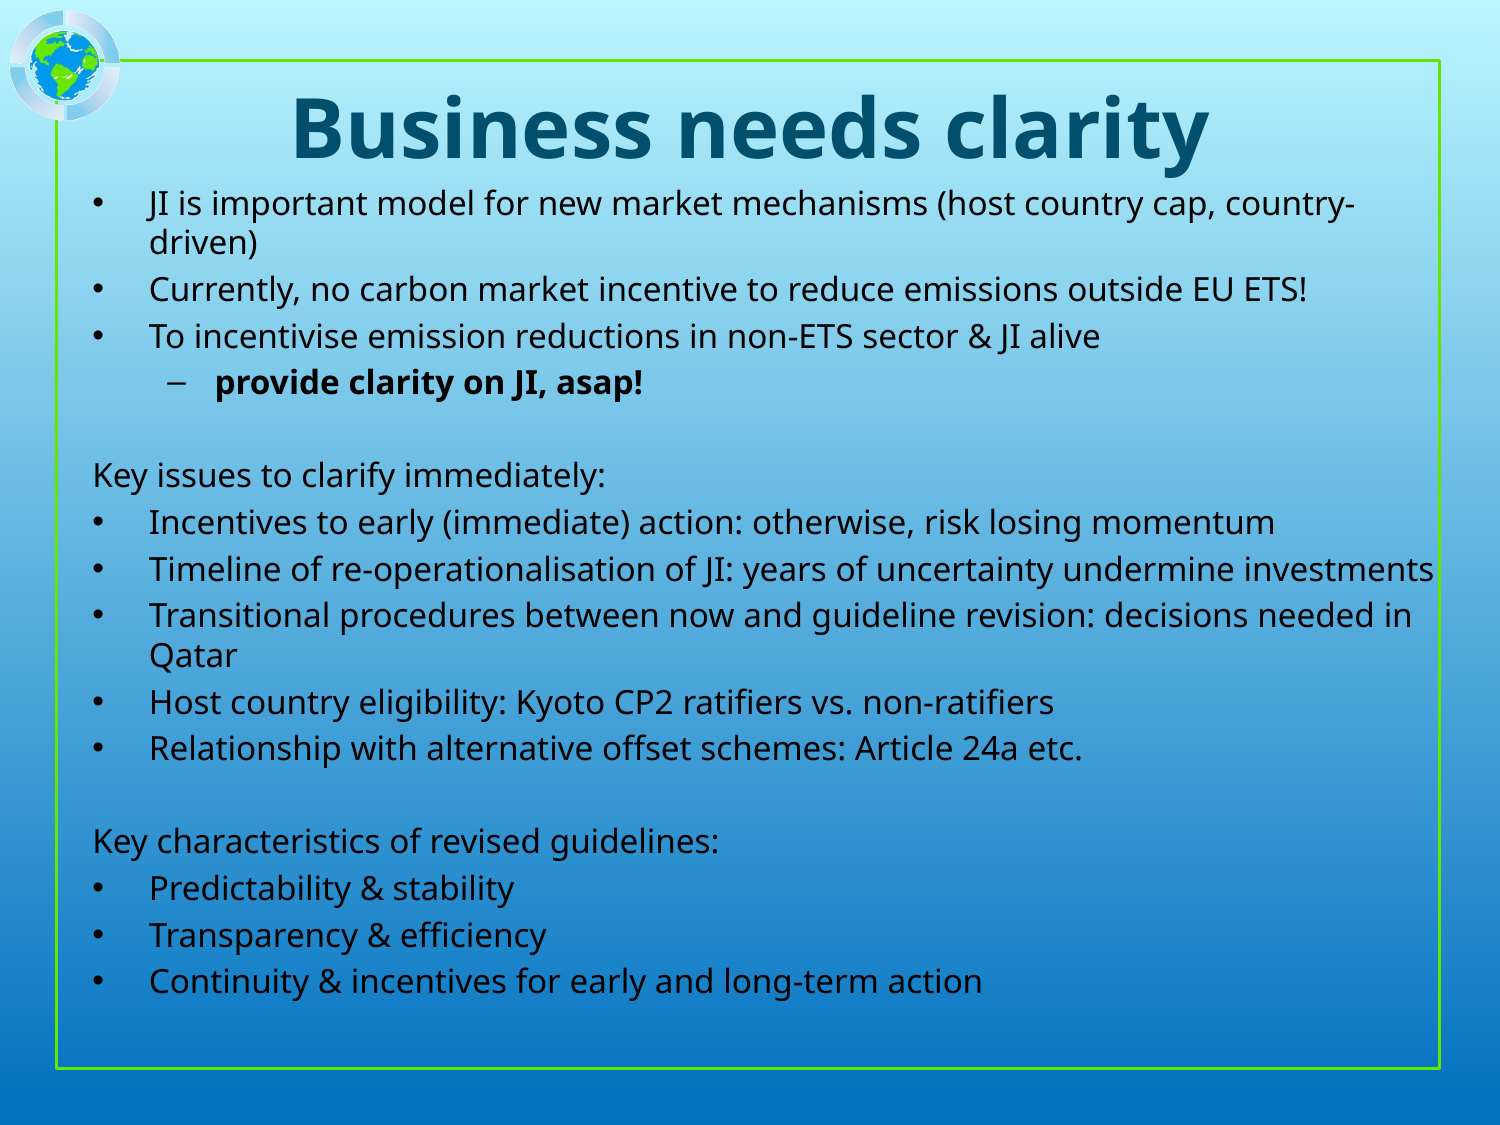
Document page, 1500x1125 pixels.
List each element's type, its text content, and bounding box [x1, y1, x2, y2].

list JI is important model for new market mechanisms (host country cap, country-driven) Currently, no carbon market incentive to reduce emissions outside EU ETS! To incentivise emission reductions in non-ETS sector & JI alive provide clarity on JI, asap! Key issues to clarify immediately: Incentives to early (immediate) action: otherwise, risk losing momentum Timeline of re-operationalisation of JI: years of uncertainty undermine investments Transitional procedures between now and guideline revision: decisions needed in Qatar Host country eligibility: Kyoto CP2 ratifiers vs. non-ratifiers Relationship with alternative offset schemes: Article 24a etc. Key characteristics of revised guidelines: Predictability & stability Transparency & efficiency Continuity & incentives for early and long-term action [77, 173, 1460, 981]
title Business needs clarity [74, 63, 1426, 186]
picture [0, 0, 129, 129]
